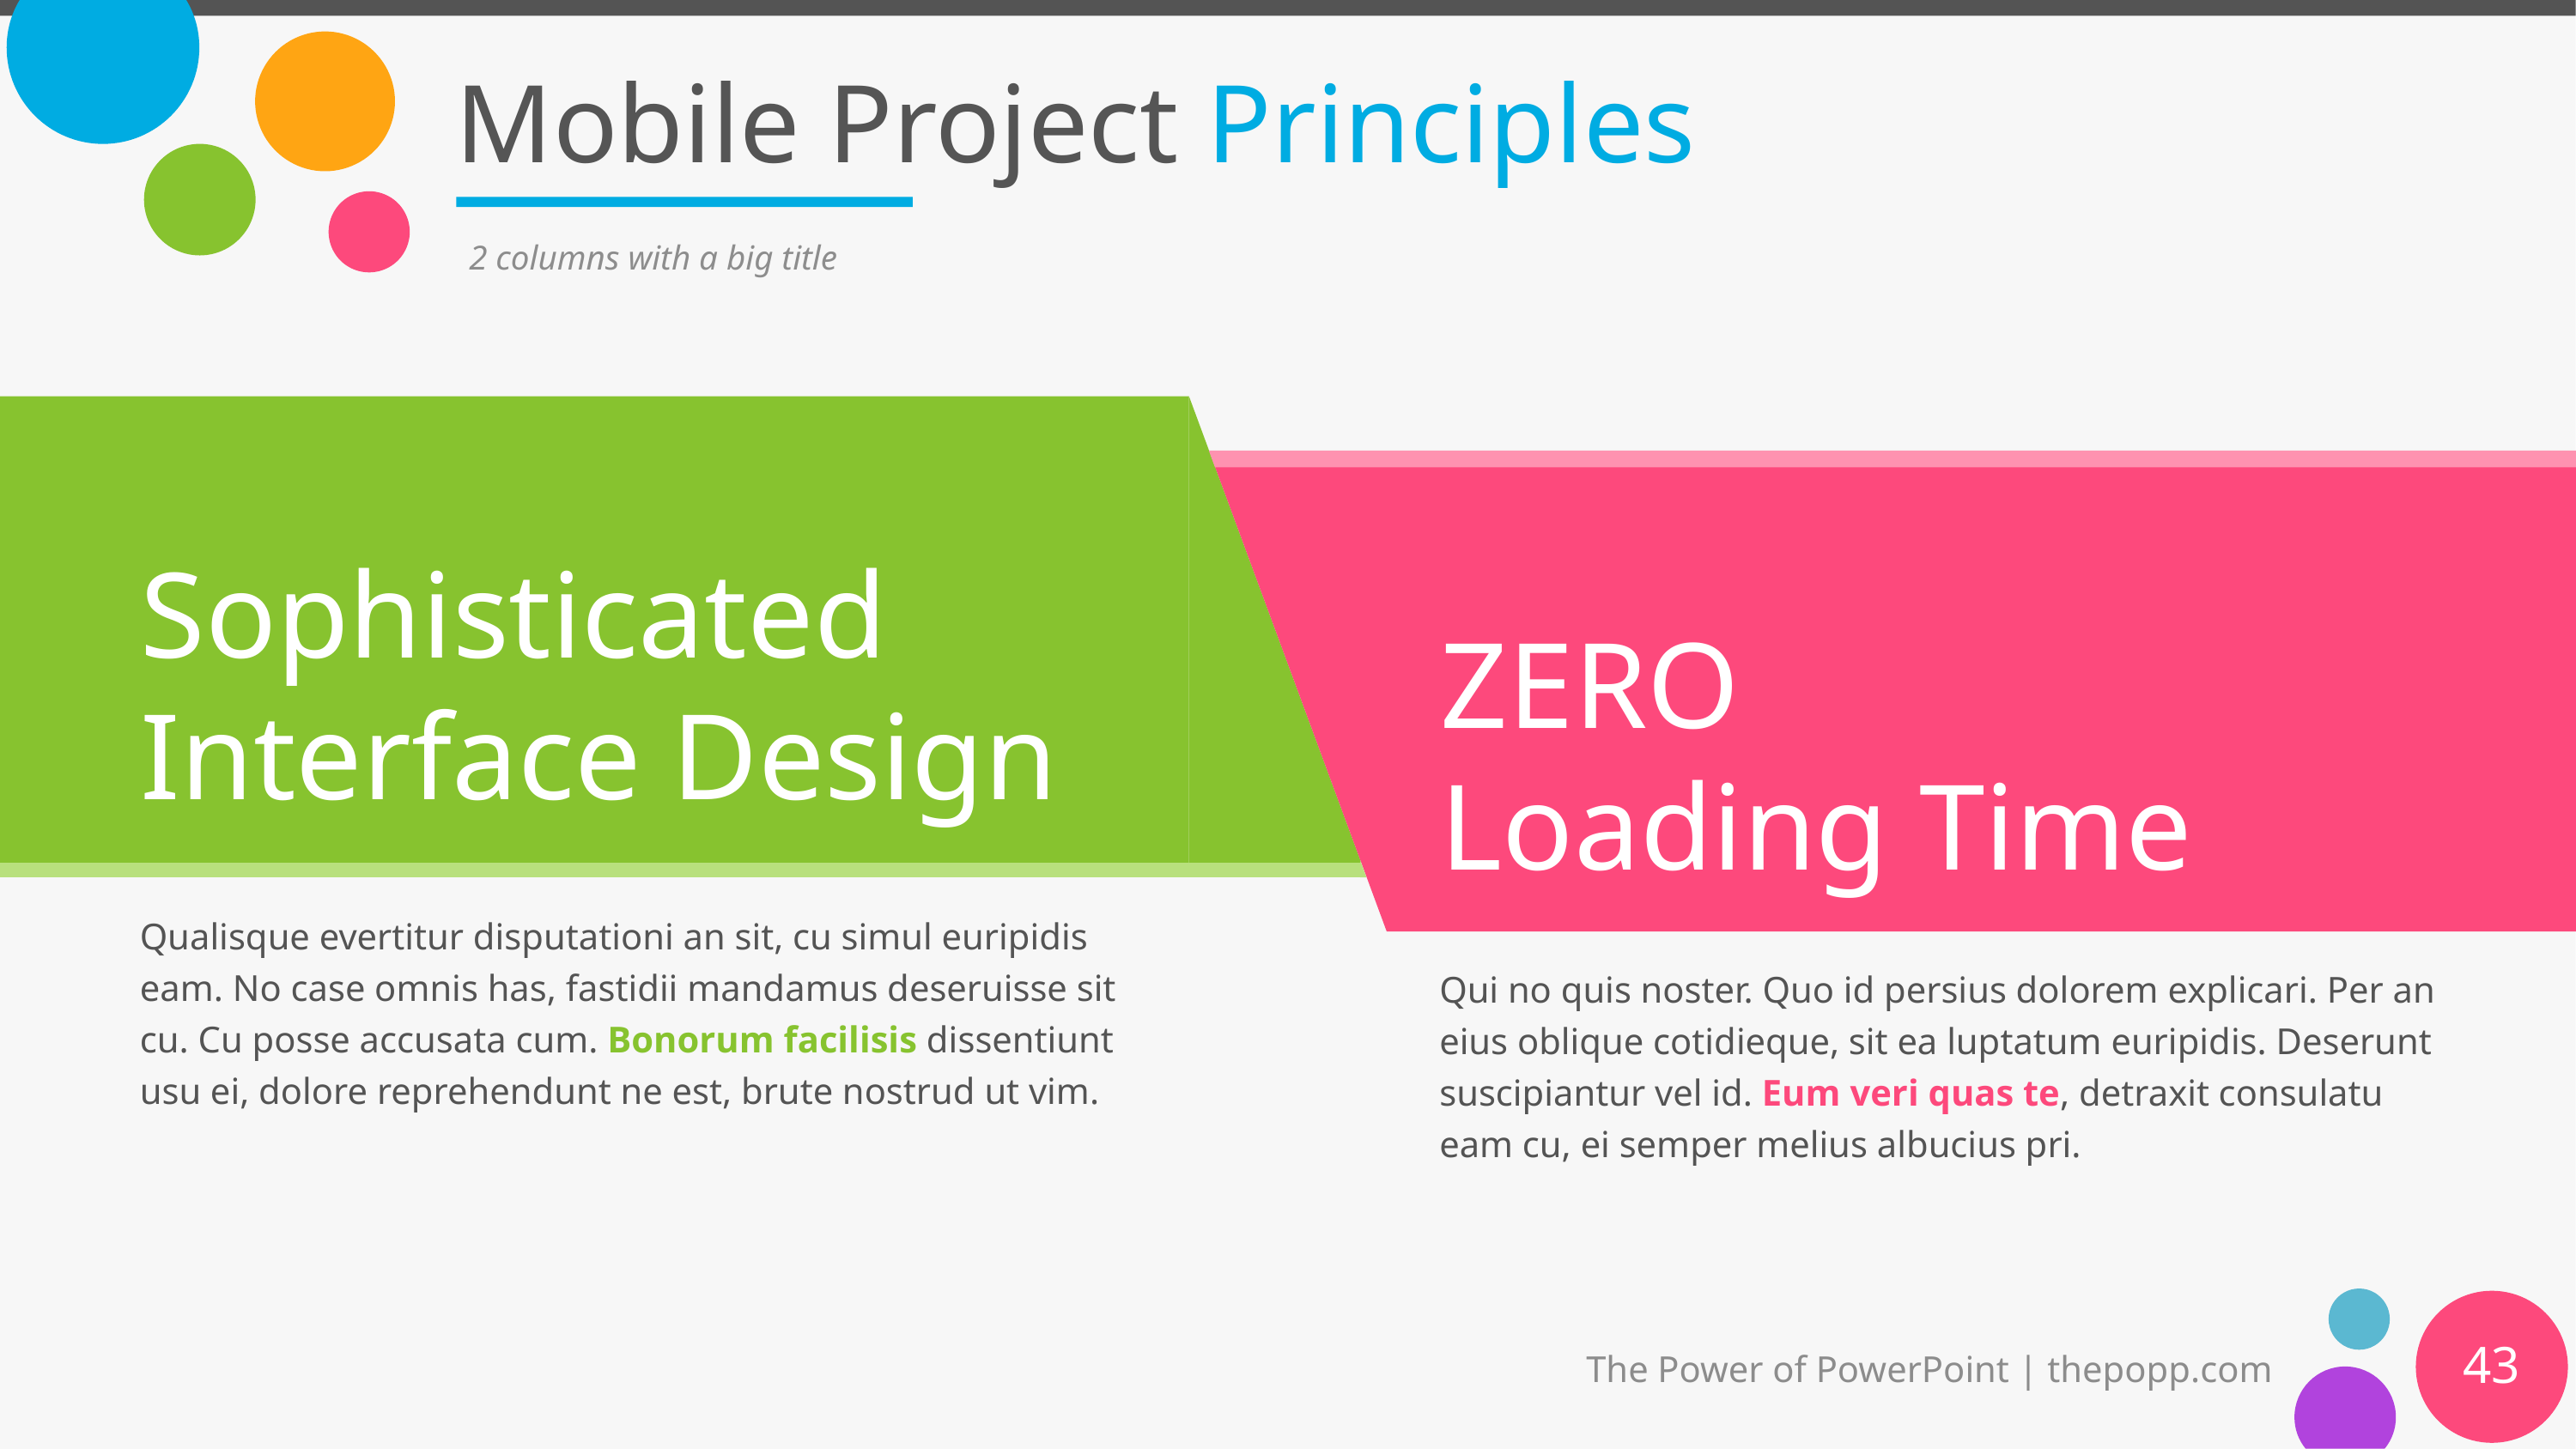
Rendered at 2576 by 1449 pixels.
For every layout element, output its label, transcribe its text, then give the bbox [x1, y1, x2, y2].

list Qualisque evertitur disputationi an sit, cu simul euripidis eam. No case omnis has, fastidii mandamus deseruisse sit cu. Cu posse accusata cum. Bonorum facilisis dissentiunt usu ei, dolore reprehendunt ne est, brute nostrud ut vim. [117, 894, 1162, 1161]
footer The Power of PowerPoint | thepopp.com [1479, 1332, 2296, 1410]
list Sophisticated Interface Design [117, 437, 1161, 835]
slide_number 43 [2415, 1328, 2568, 1406]
list ZERO Loading Time [1418, 507, 2461, 906]
list Qui no quis noster. Quo id persius dolorem explicari. Per an eius oblique cotidieque, sit ea luptatum euripidis. Deserunt suscipiantur vel id. Eum veri quas te, detraxit consulatu eam cu, ei semper melius albucius pri. [1416, 947, 2461, 1215]
title Mobile Project Principles [433, 34, 2454, 204]
list 2 columns with a big title [446, 217, 2465, 288]
